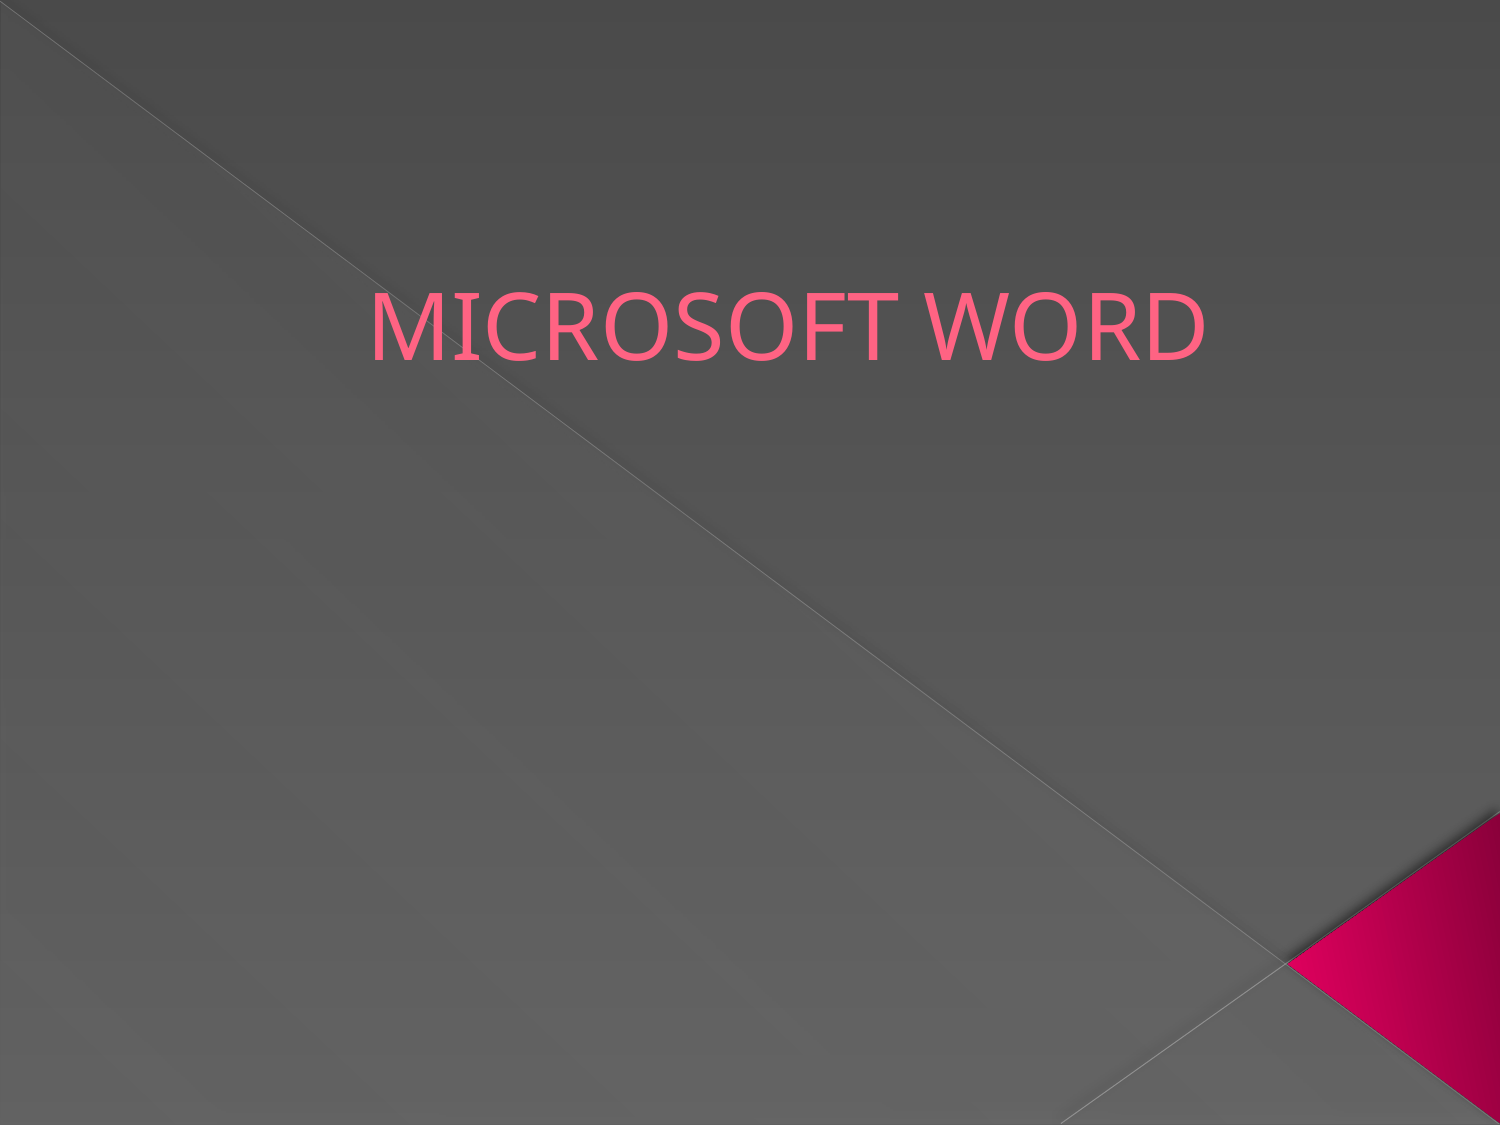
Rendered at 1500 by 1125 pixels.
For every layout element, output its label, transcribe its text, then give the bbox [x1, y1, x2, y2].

title MICROSOFT WORD [93, 257, 1417, 499]
subtitle [100, 527, 1423, 815]
